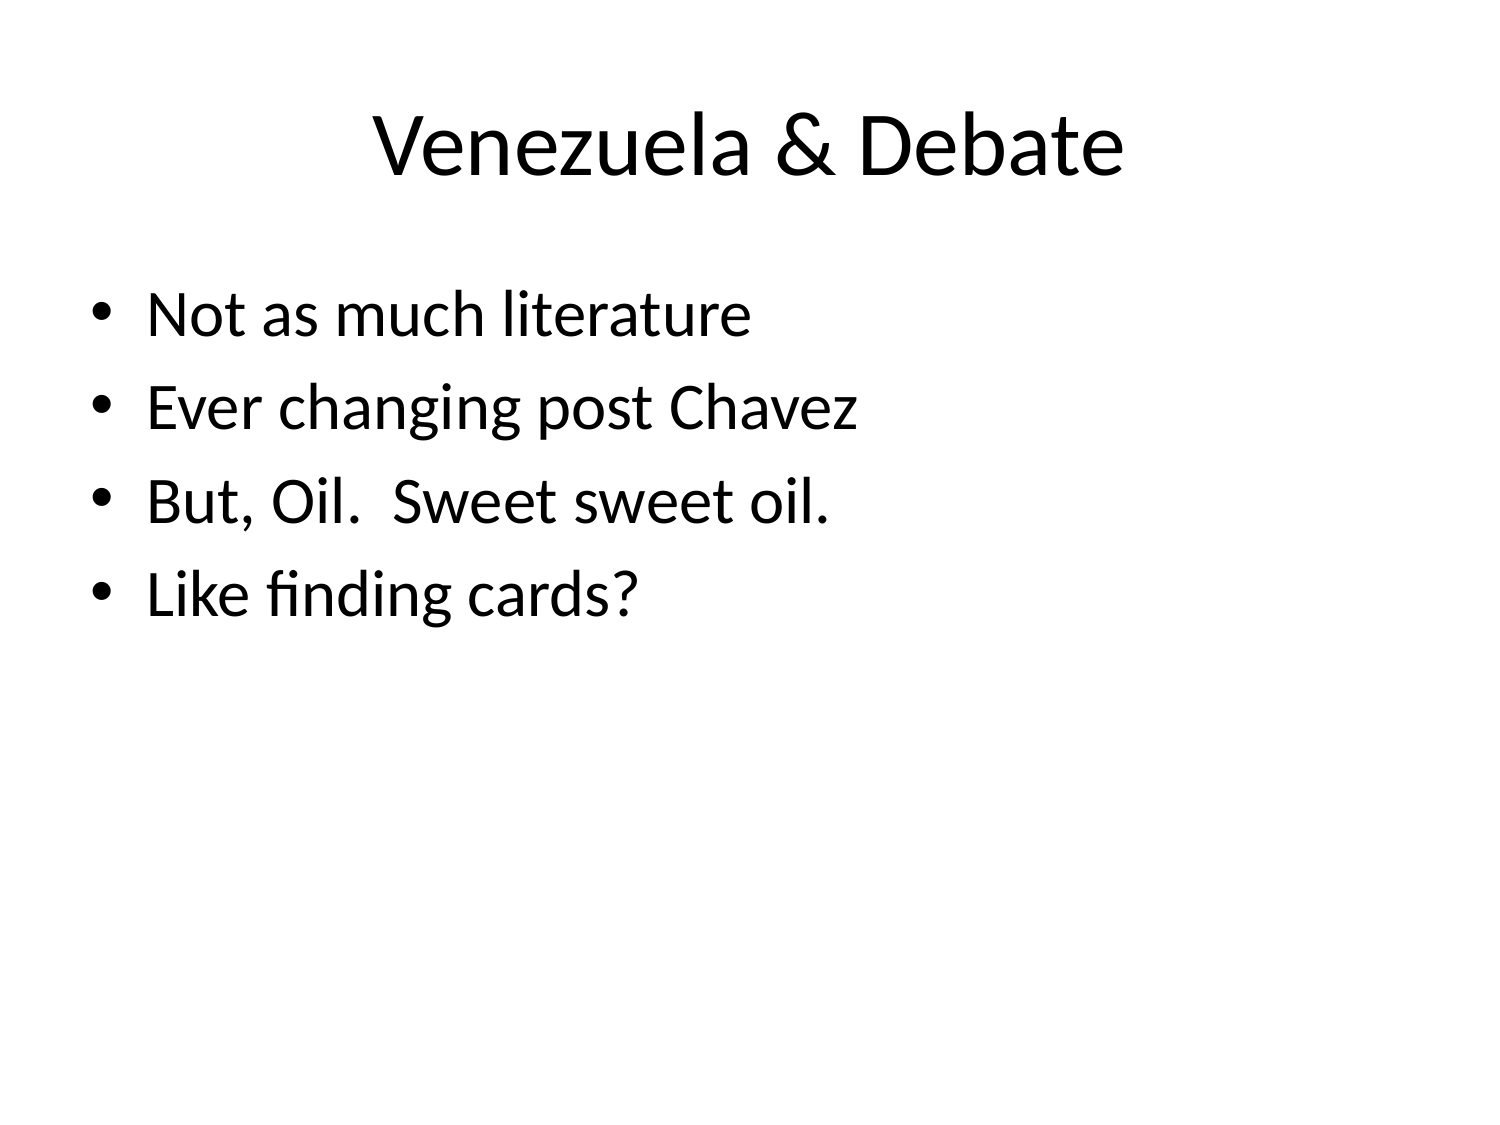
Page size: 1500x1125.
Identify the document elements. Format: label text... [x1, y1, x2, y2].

title Venezuela & Debate [75, 45, 1425, 233]
list Not as much literature Ever changing post Chavez But, Oil. Sweet sweet oil. Like finding cards? [75, 262, 1425, 1005]
